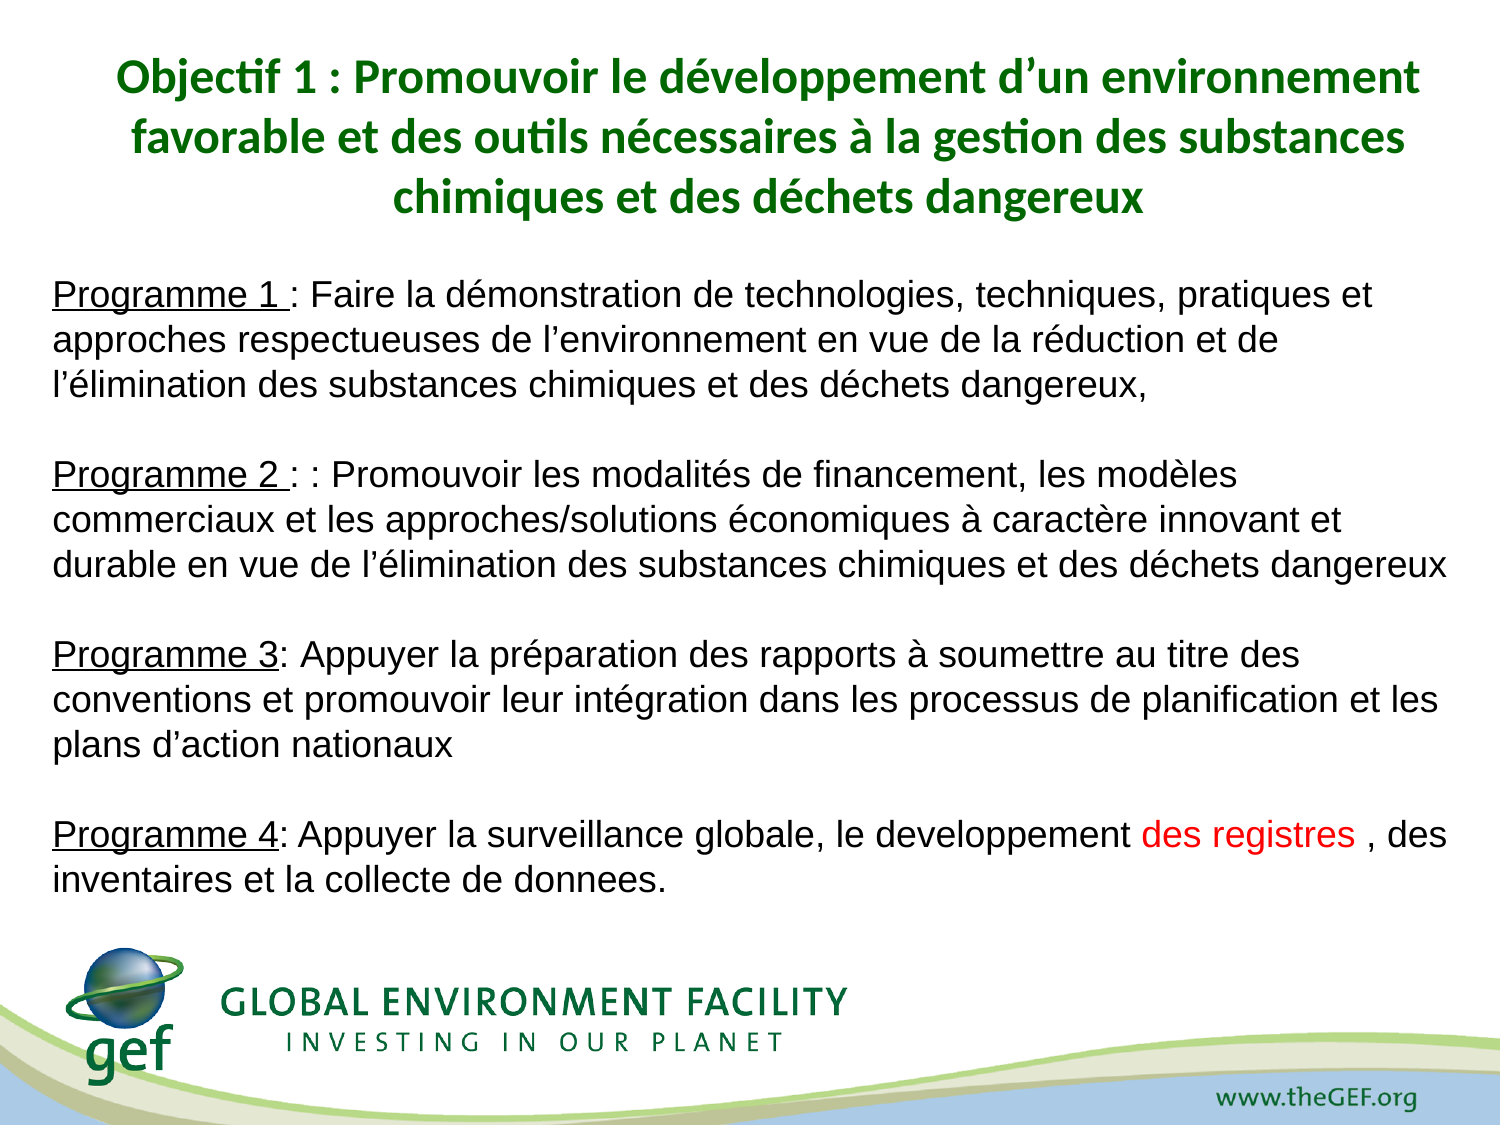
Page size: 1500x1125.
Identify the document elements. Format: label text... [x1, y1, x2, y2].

picture [0, 920, 1500, 1125]
title Objectif 1 : Promouvoir le développement d’un environnement favorable et des outils nécessaires à la gestion des substances chimiques et des déchets dangereux [37, 37, 1500, 251]
text_box Programme 1 : Faire la démonstration de technologies, techniques, pratiques et approches respectueuses de l’environnement en vue de la réduction et de l’élimination des substances chimiques et des déchets dangereux, Programme 2 : : Promouvoir les modalités de financement, les modèles commerciaux et les approches/solutions économiques à caractère innovant et durable en vue de l’élimination des substances chimiques et des déchets dangereux Programme 3: Appuyer la préparation des rapports à soumettre au titre des conventions et promouvoir leur intégration dans les processus de planification et les plans d’action nationaux Programme 4: Appuyer la surveillance globale, le developpement des registres , des inventaires et la collecte de donnees. [37, 212, 1475, 1028]
